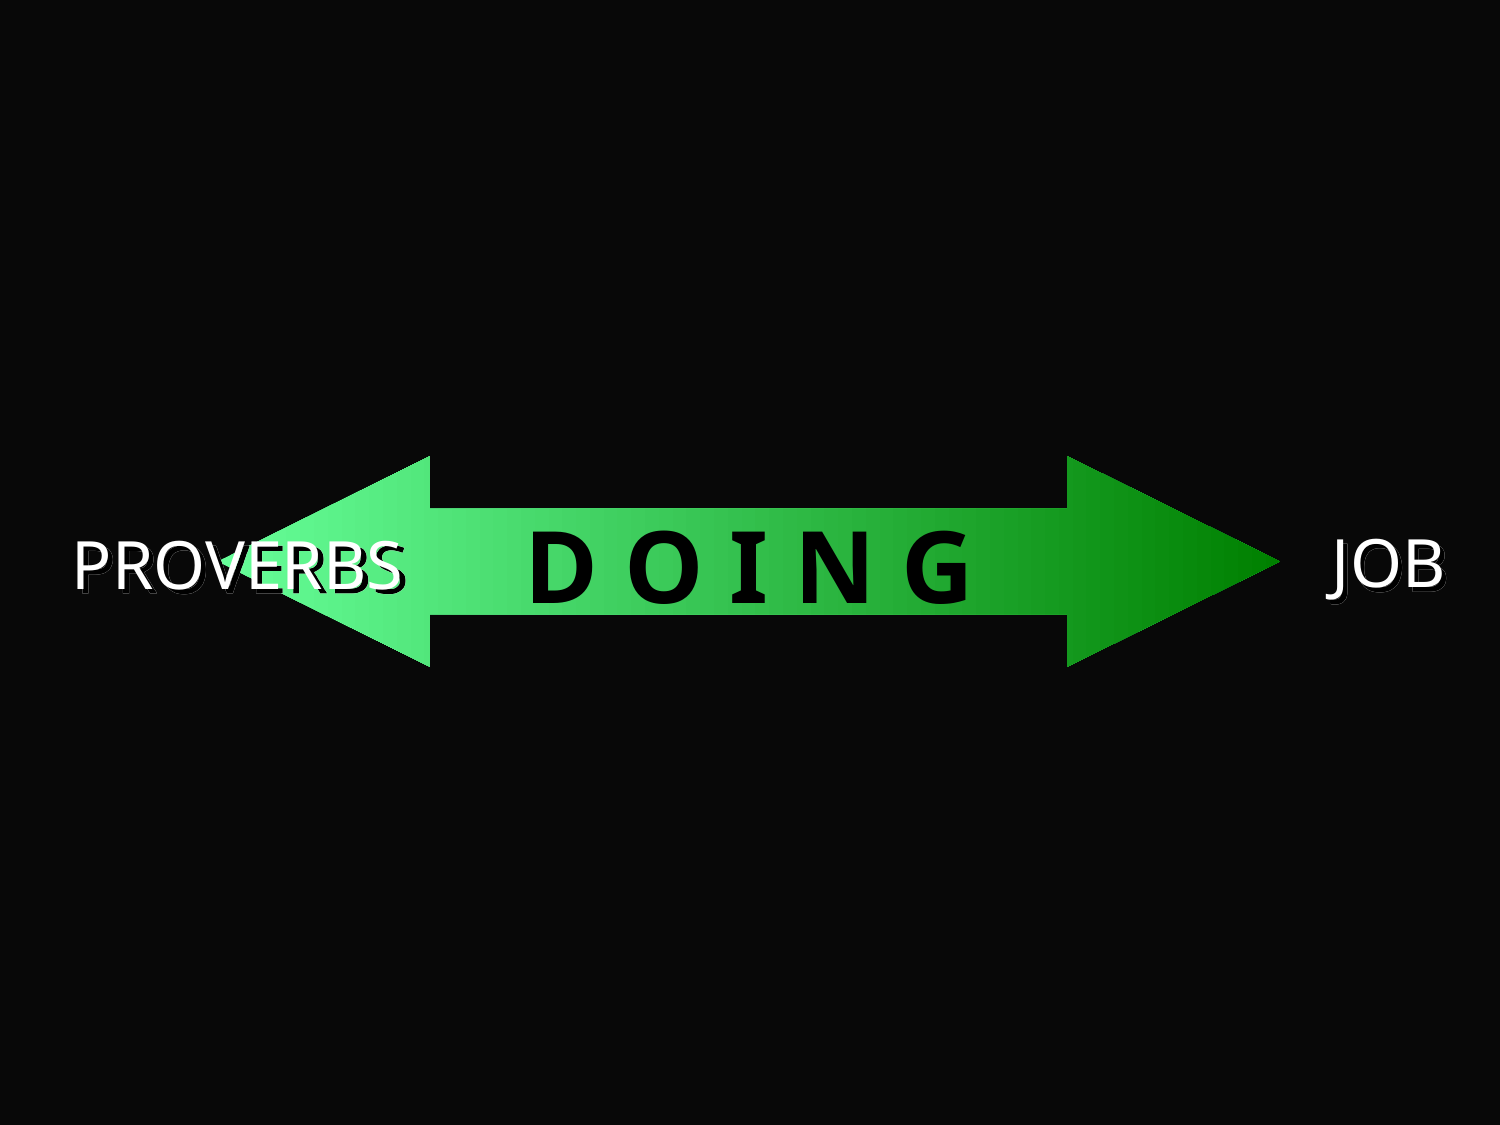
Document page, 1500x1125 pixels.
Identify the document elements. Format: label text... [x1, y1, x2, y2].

text_box [990, 456, 1280, 667]
text_box D O I N G [509, 495, 990, 631]
text_box PROVERBS [56, 515, 419, 610]
text_box JOB [1316, 513, 1461, 608]
text_box [311, 456, 509, 667]
